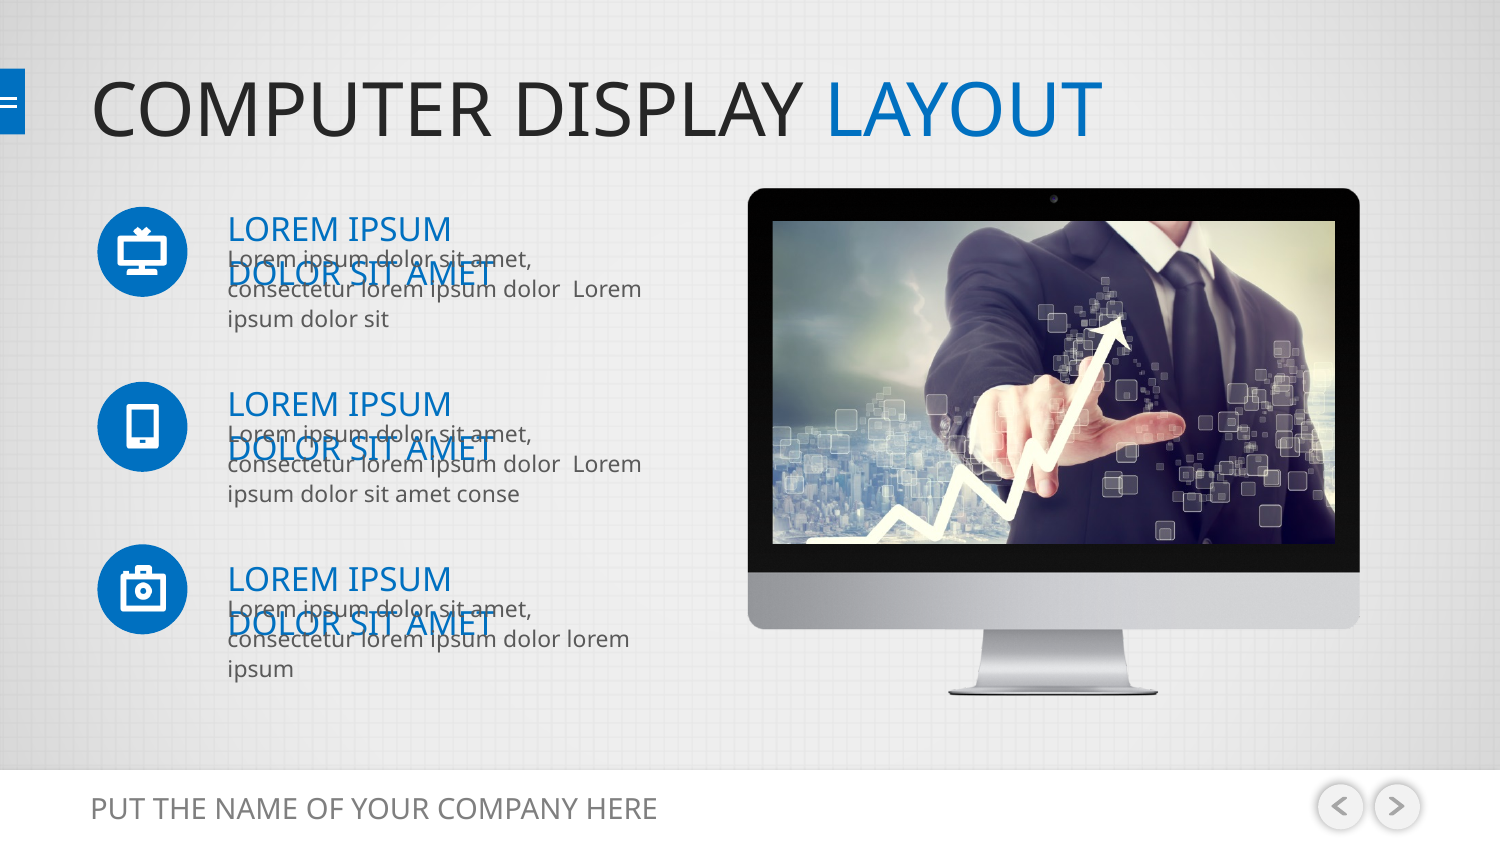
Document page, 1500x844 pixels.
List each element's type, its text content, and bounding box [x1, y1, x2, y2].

list LOREM IPSUM DOLOR SIT AMET [212, 196, 588, 234]
picture [0, 0, 1500, 770]
list LOREM IPSUM DOLOR SIT AMET [212, 371, 588, 409]
text_box [95, 379, 190, 474]
list Lorem ipsum dolor sit amet, consectetur lorem ipsum dolor lorem ipsum [212, 584, 650, 672]
text_box [95, 542, 190, 637]
text_box [95, 204, 190, 299]
list LOREM IPSUM DOLOR SIT AMET [212, 546, 588, 584]
title COMPUTER DISPLAY LAYOUT [75, 71, 1325, 142]
footer PUT THE NAME OF YOUR COMPANY HERE [75, 784, 1163, 833]
list Lorem ipsum dolor sit amet, consectetur lorem ipsum dolor Lorem ipsum dolor sit [212, 234, 663, 322]
list Lorem ipsum dolor sit amet, consectetur lorem ipsum dolor Lorem ipsum dolor sit amet conse [212, 409, 663, 497]
